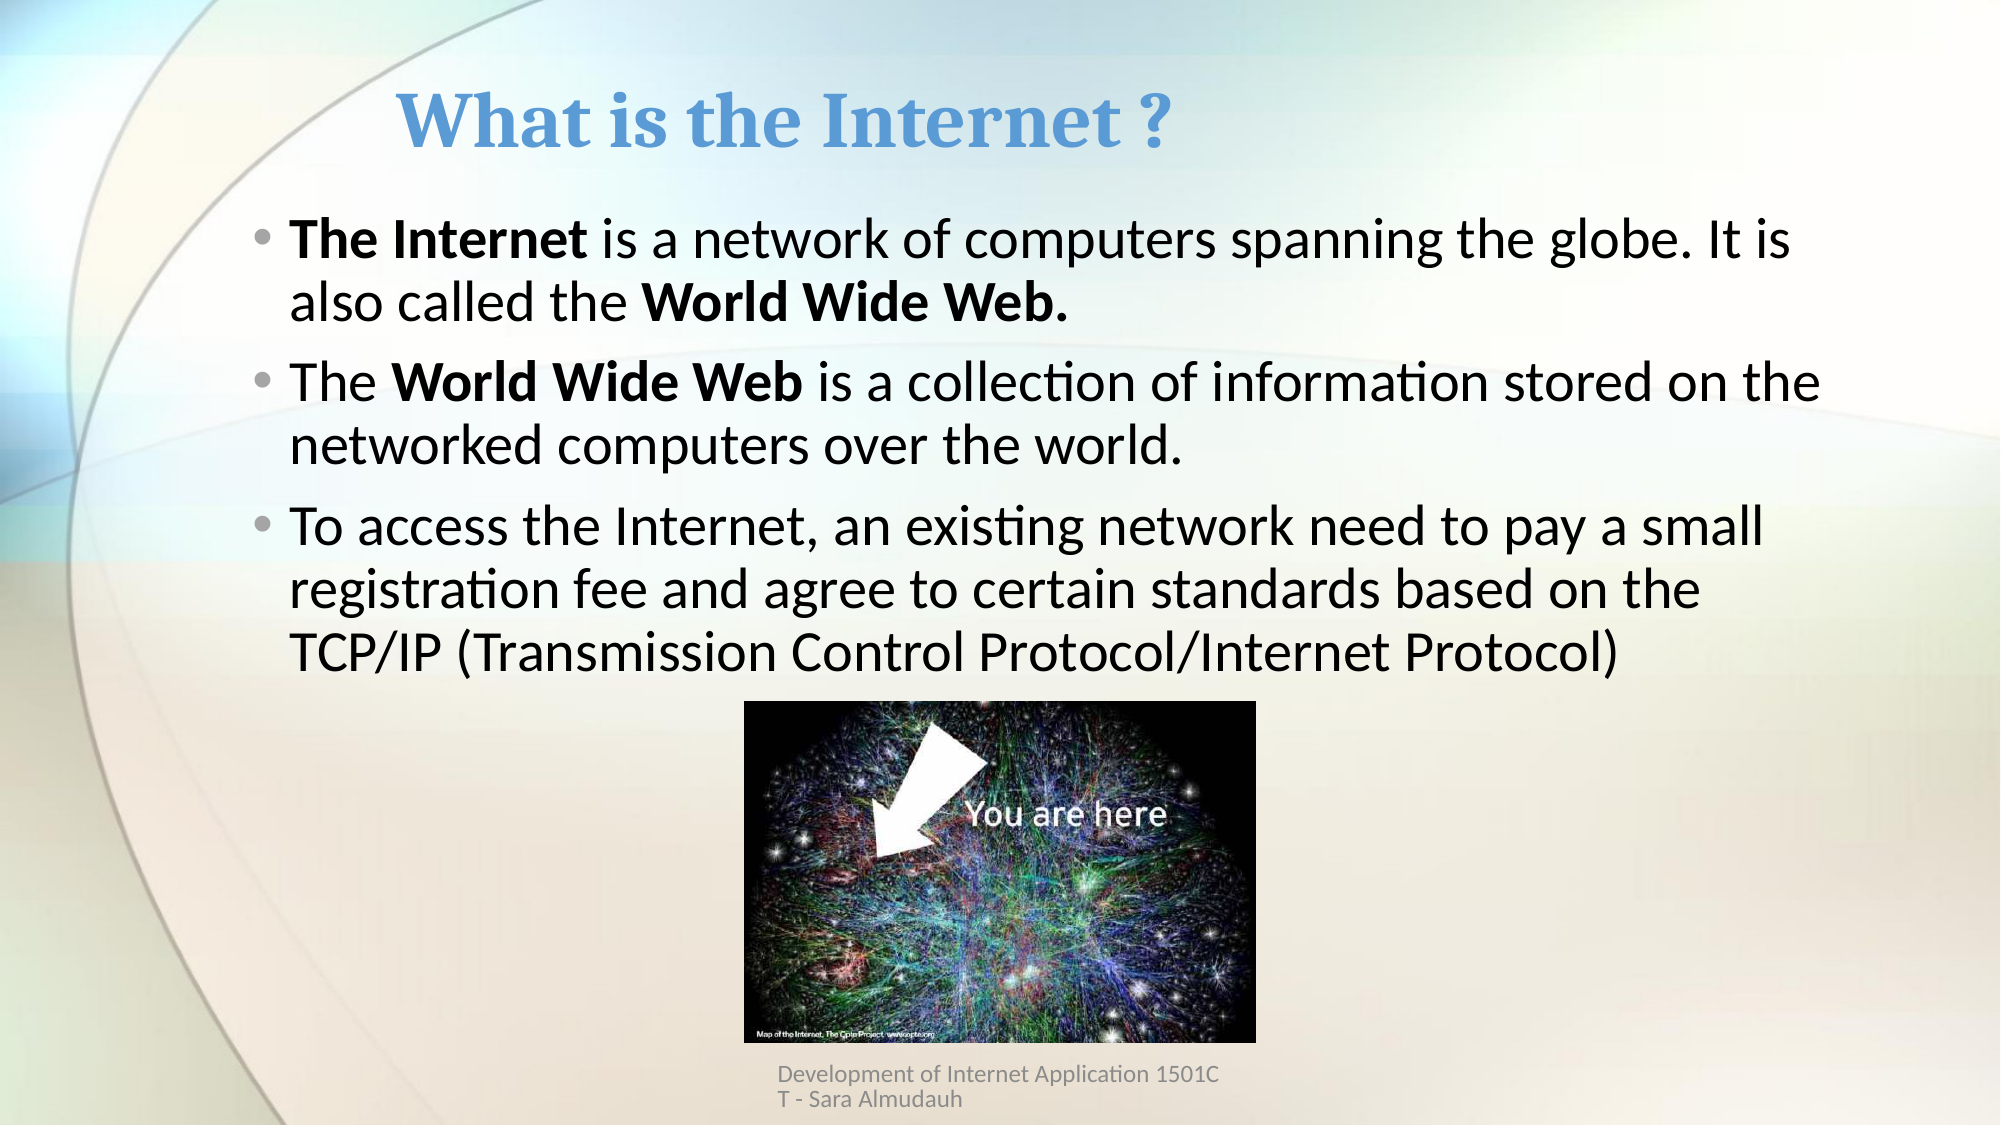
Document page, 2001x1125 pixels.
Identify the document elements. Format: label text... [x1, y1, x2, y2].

footer Development of Internet Application 1501CT - Sara Almudauh [762, 1045, 1238, 1103]
list The Internet is a network of computers spanning the globe. It is also called the World Wide Web. The World Wide Web is a collection of information stored on the networked computers over the world. To access the Internet, an existing network need to pay a small registration fee and agree to certain standards based on the TCP/IP (Transmission Control Protocol/Internet Protocol) [237, 200, 1844, 736]
picture [0, 0, 2001, 1125]
title What is the Internet ? [381, 59, 1863, 172]
